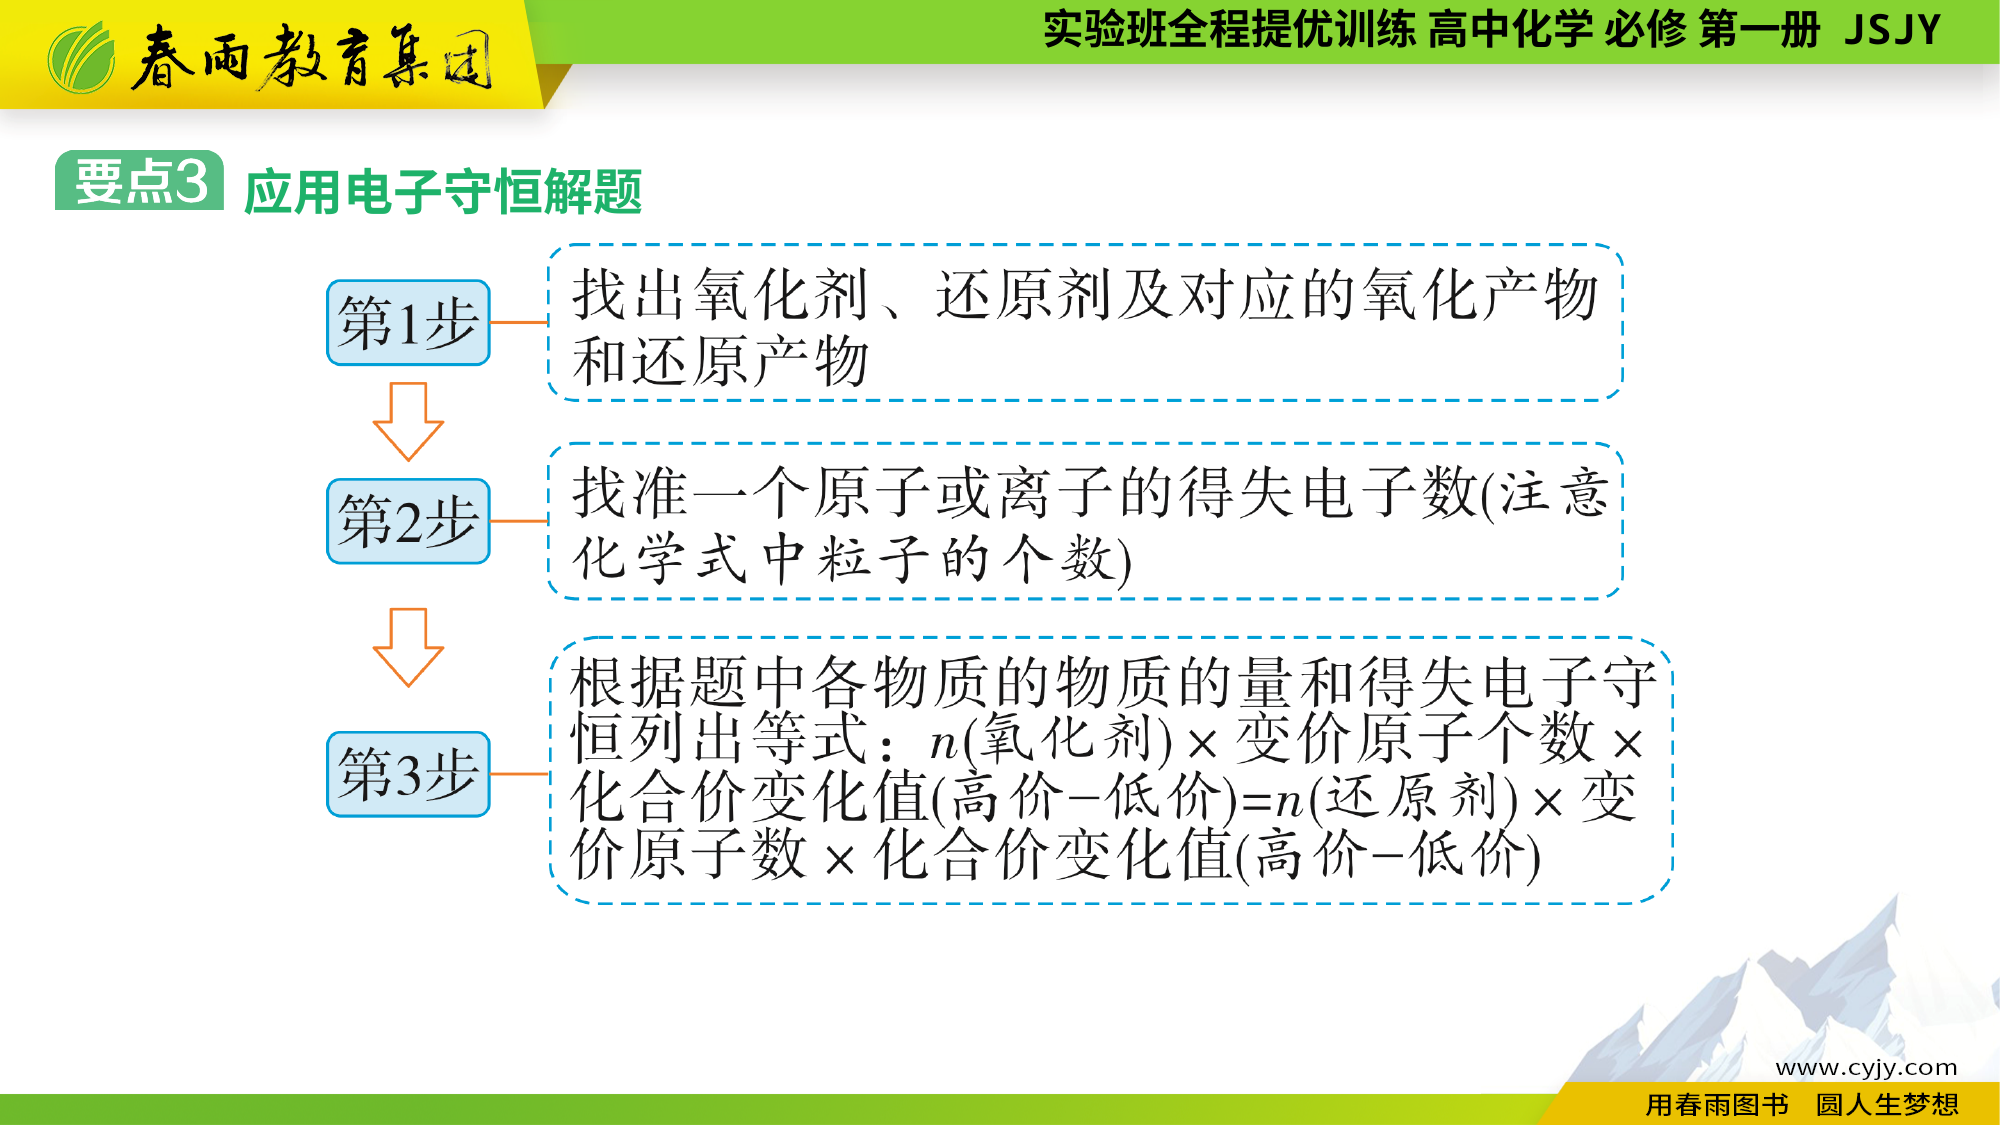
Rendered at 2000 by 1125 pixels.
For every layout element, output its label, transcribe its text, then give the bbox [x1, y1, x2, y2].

list 应用电子守恒解题 [59, 122, 1944, 217]
picture [0, 0, 2000, 1125]
